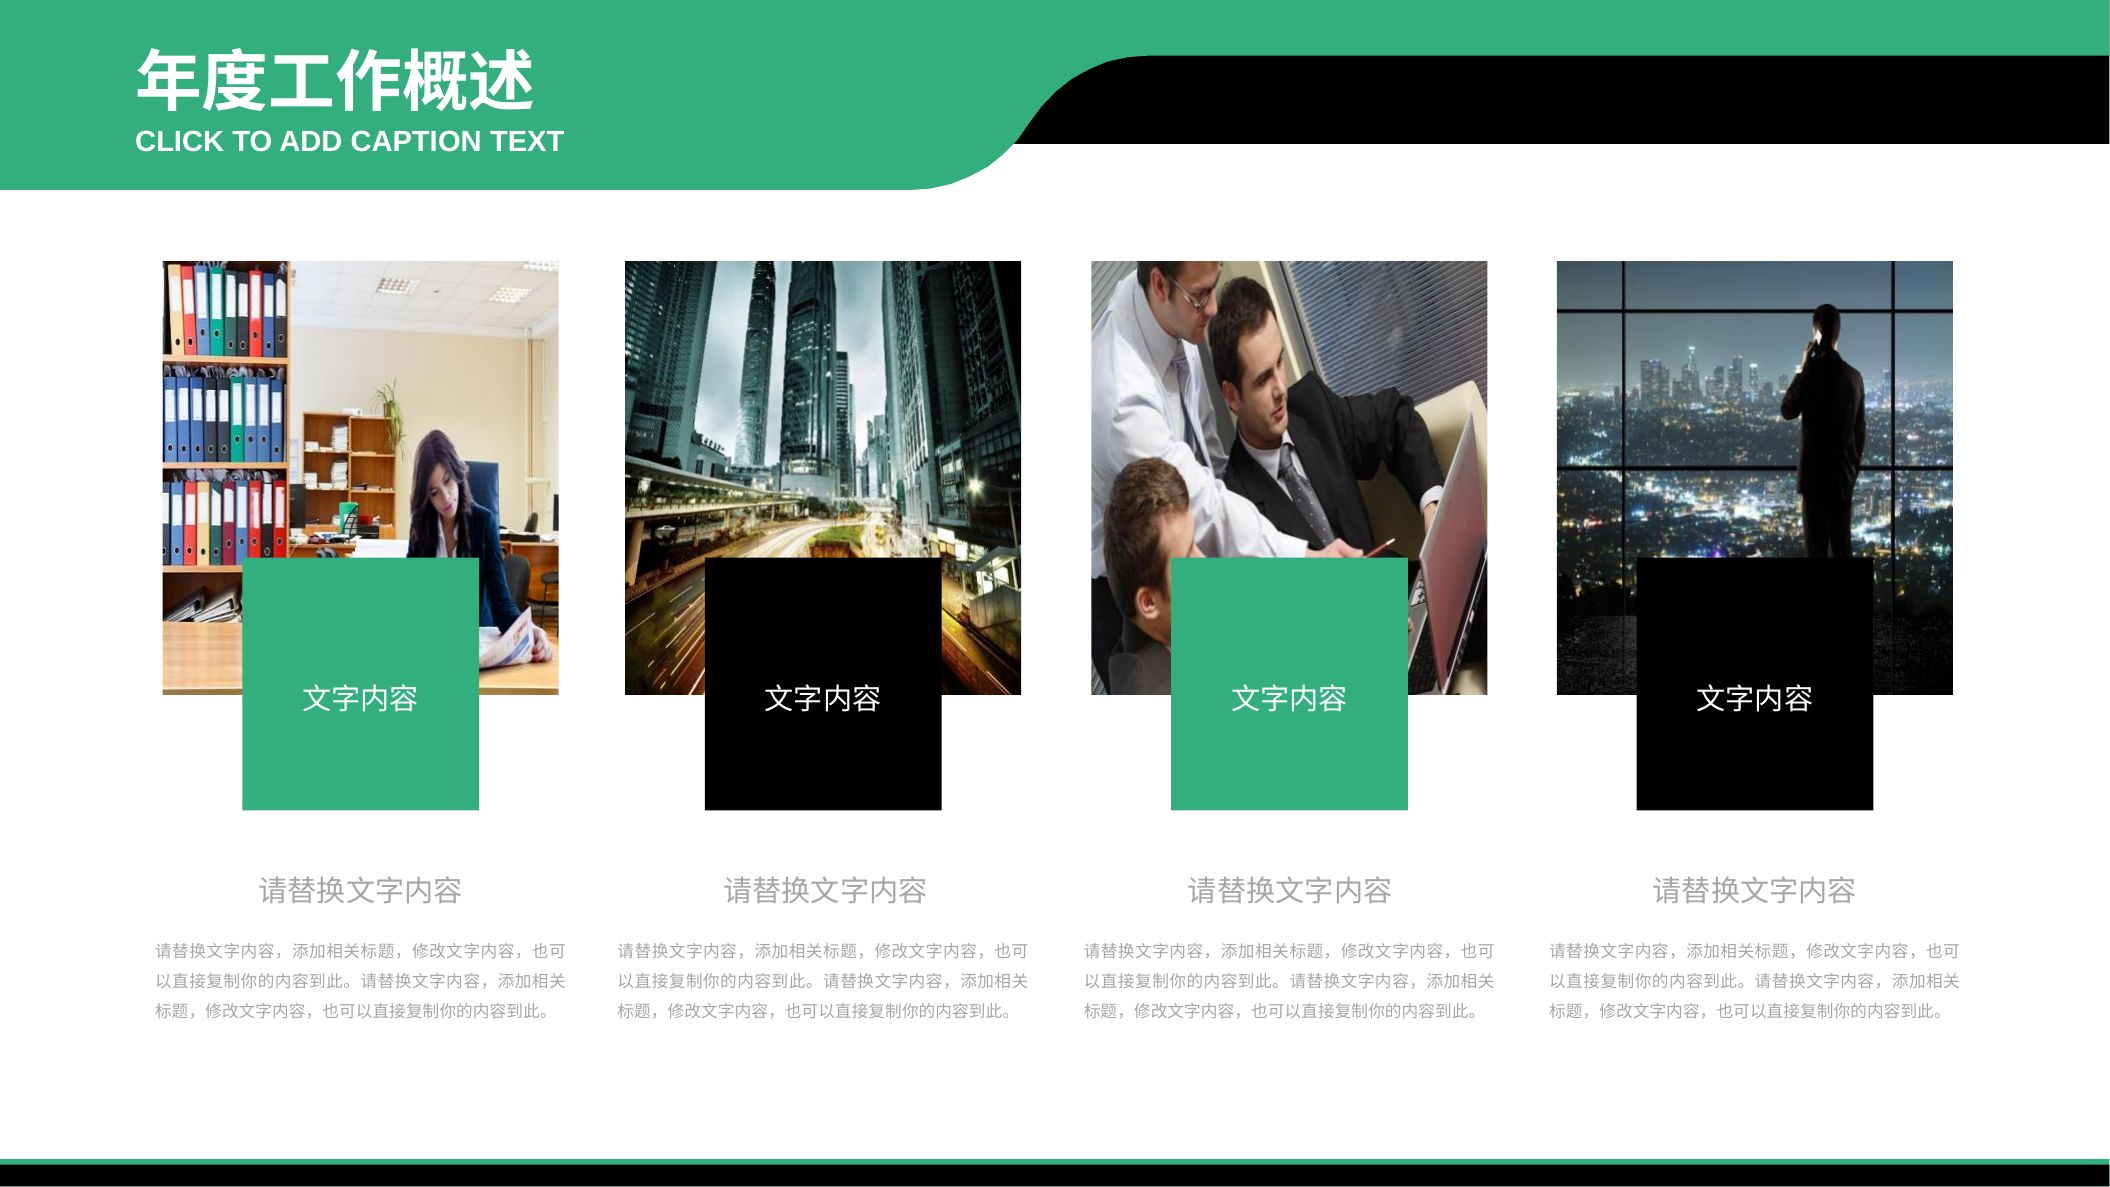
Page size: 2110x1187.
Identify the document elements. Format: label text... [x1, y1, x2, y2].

text_box 年度工作概述 [135, 38, 596, 119]
text_box 请替换文字内容 [1111, 871, 1469, 907]
text_box 文字内容 [302, 662, 420, 716]
text_box [162, 260, 560, 695]
text_box [624, 260, 1022, 695]
text_box [1556, 260, 1954, 695]
text_box 文字内容 [1230, 662, 1349, 716]
text_box [704, 557, 942, 811]
text_box CLICK TO ADD CAPTION TEXT [135, 122, 596, 158]
text_box 请替换文字内容 [1576, 871, 1934, 907]
text_box 请替换文字内容，添加相关标题，修改文字内容，也可以直接复制你的内容到此。请替换文字内容，添加相关标题，修改文字内容，也可以直接复制你的内容到此。 [1549, 930, 1961, 1021]
text_box 请替换文字内容，添加相关标题，修改文字内容，也可以直接复制你的内容到此。请替换文字内容，添加相关标题，修改文字内容，也可以直接复制你的内容到此。 [617, 930, 1029, 1021]
text_box 文字内容 [1696, 662, 1814, 716]
text_box 请替换文字内容，添加相关标题，修改文字内容，也可以直接复制你的内容到此。请替换文字内容，添加相关标题，修改文字内容，也可以直接复制你的内容到此。 [155, 930, 567, 1021]
text_box 请替换文字内容，添加相关标题，修改文字内容，也可以直接复制你的内容到此。请替换文字内容，添加相关标题，修改文字内容，也可以直接复制你的内容到此。 [1083, 930, 1496, 1021]
text_box [1171, 557, 1408, 811]
text_box 请替换文字内容 [181, 871, 540, 907]
text_box [1636, 557, 1874, 811]
text_box [1090, 260, 1489, 695]
text_box 请替换文字内容 [646, 871, 1005, 907]
text_box 文字内容 [764, 662, 882, 716]
text_box [242, 557, 480, 811]
